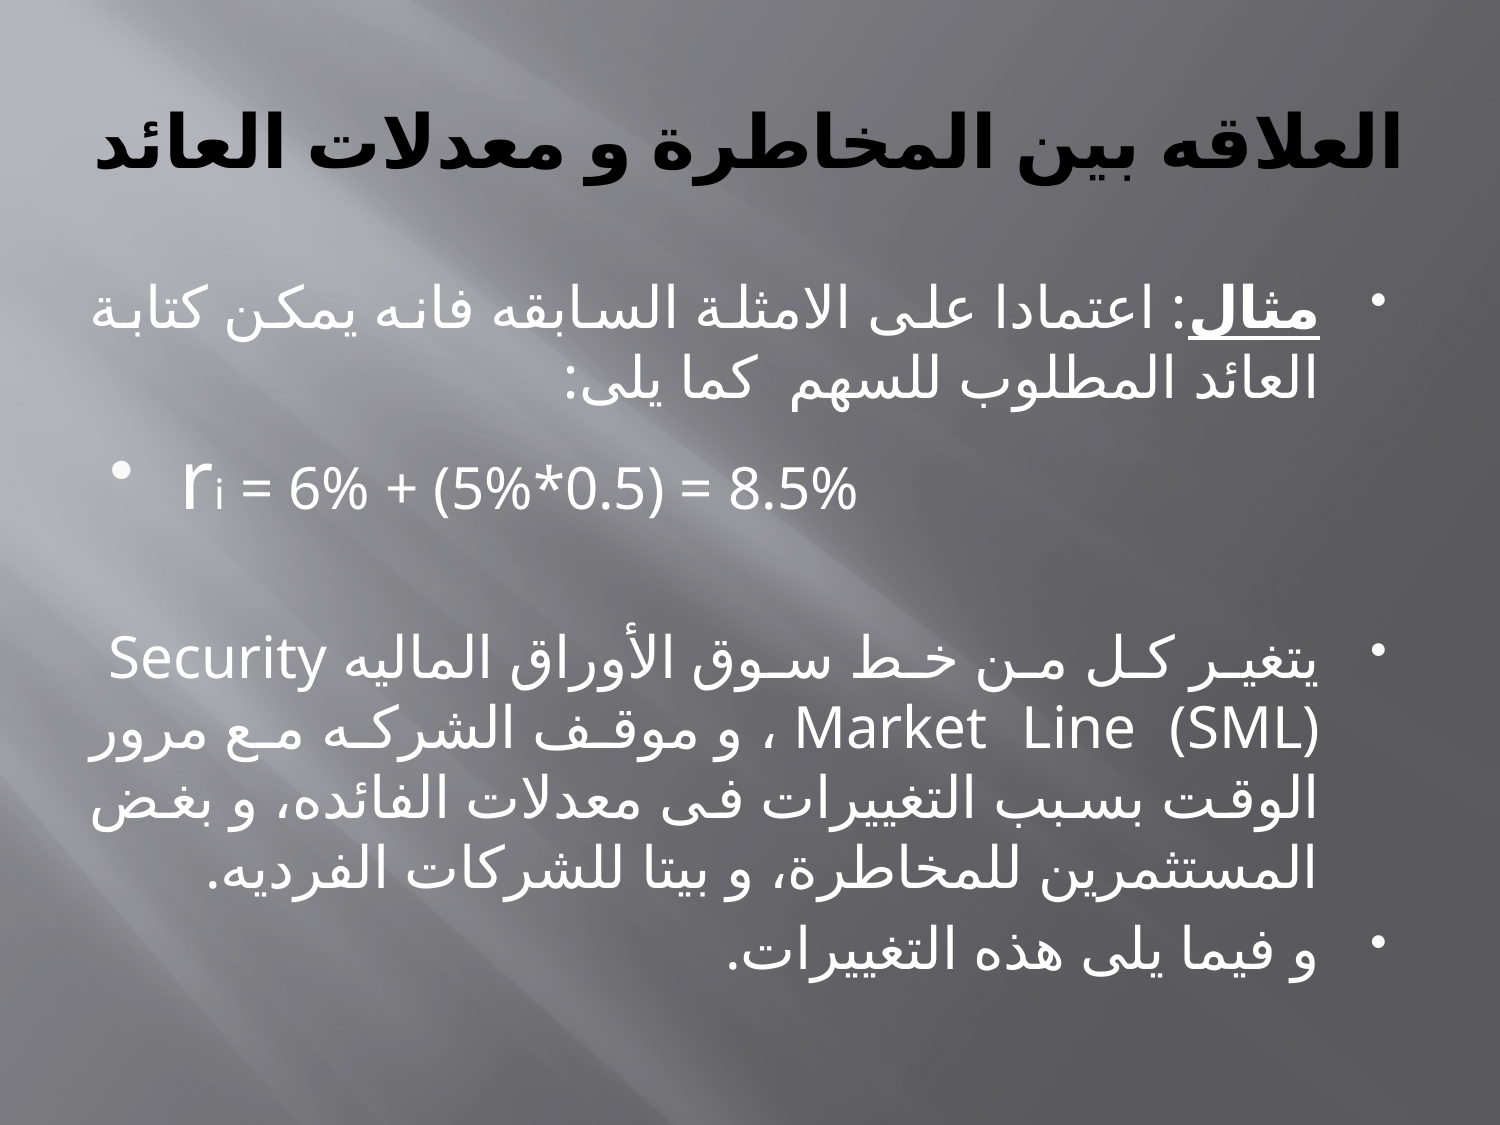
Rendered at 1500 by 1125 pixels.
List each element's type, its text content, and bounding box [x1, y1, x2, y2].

list مثال: اعتمادا على الامثلة السابقه فانه يمكن كتابة العائد المطلوب للسهم كما يلى: ri = 6% + (5%*0.5) = 8.5% يتغير كل من خط سوق الأوراق الماليه Security Market Line (SML) ، و موقف الشركه مع مرور الوقت بسبب التغييرات فى معدلات الفائده، و بغض المستثمرين للمخاطرة، و بيتا للشركات الفرديه. و فيما يلى هذه التغييرات. [75, 262, 1425, 1035]
title العلاقه بين المخاطرة و معدلات العائد [75, 45, 1425, 233]
